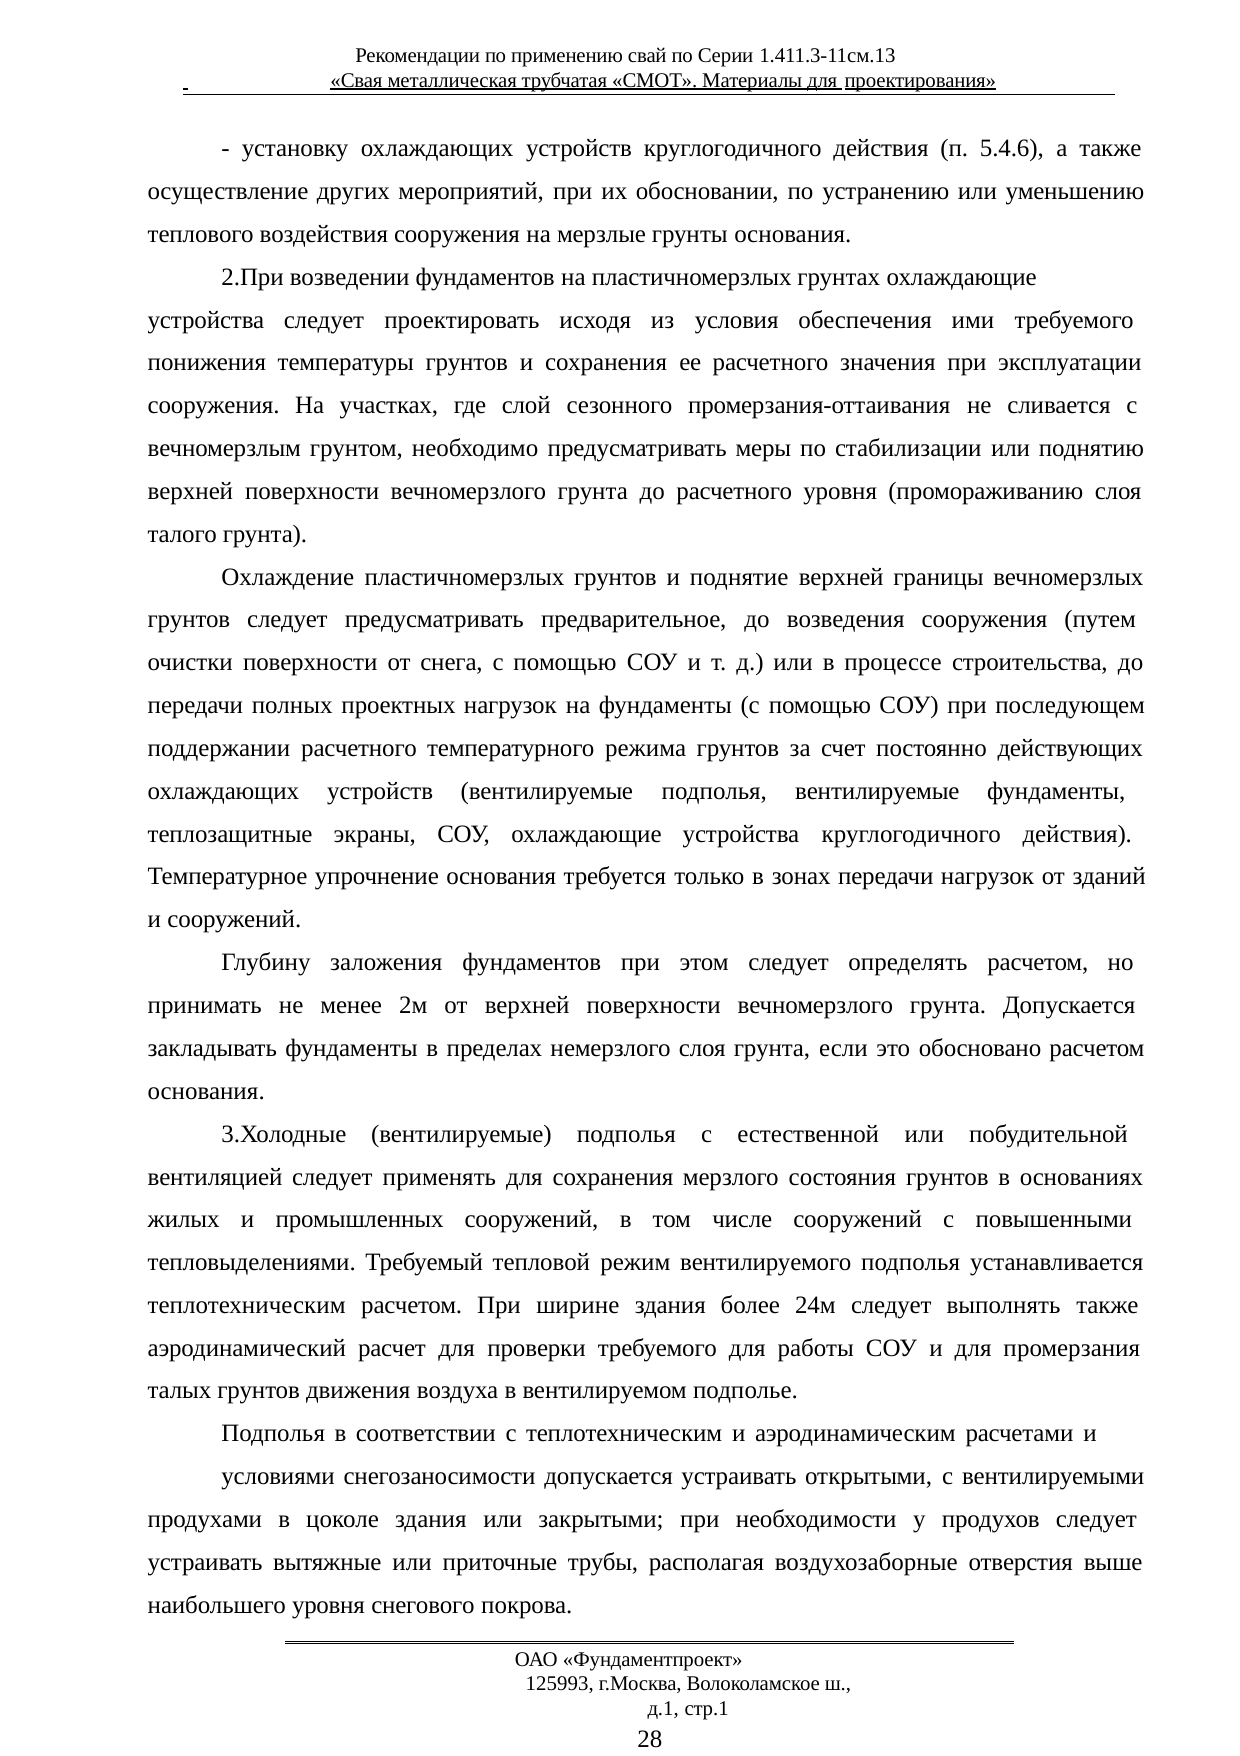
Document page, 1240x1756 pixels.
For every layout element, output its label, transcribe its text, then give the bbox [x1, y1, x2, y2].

text_box Рекомендации по применению свай по Серии 1.411.3-11см.13 «Свая металлическая трубчатая «СМОТ». Материалы для проектирования» - установку охлаждающих устройств круглогодичного действия (п. 5.4.6), а также осуществление других мероприятий, при их обосновании, по устранению или уменьшению теплового воздействия сооружения на мерзлые грунты основания. При возведении фундаментов на пластичномерзлых грунтах охлаждающие устройства следует проектировать исходя из условия обеспечения ими требуемого понижения температуры грунтов и сохранения ее расчетного значения при эксплуатации сооружения. На участках, где слой сезонного промерзания-оттаивания не сливается с вечномерзлым грунтом, необходимо предусматривать меры по стабилизации или поднятию верхней поверхности вечномерзлого грунта до расчетного уровня (промораживанию слоя талого грунта). Охлаждение пластичномерзлых грунтов и поднятие верхней границы вечномерзлых грунтов следует предусматривать предварительное, до возведения сооружения (путем очистки поверхности от снега, с помощью СОУ и т. д.) или в процессе строительства, до передачи полных проектных нагрузок на фундаменты (с помощью СОУ) при последующем поддержании расчетного температурного режима грунтов за счет постоянно действующих охлаждающих устройств (вентилируемые подполья, вентилируемые фундаменты, теплозащитные экраны, СОУ, охлаждающие устройства круглогодичного действия). Температурное упрочнение основания требуется только в зонах передачи нагрузок от зданий и сооружений. Глубину заложения фундаментов при этом следует определять расчетом, но принимать не менее 2м от верхней поверхности вечномерзлого грунта. Допускается закладывать фундаменты в пределах немерзлого слоя грунта, если это обосновано расчетом основания. Холодные (вентилируемые) подполья с естественной или побудительной вентиляцией следует применять для сохранения мерзлого состояния грунтов в основаниях жилых и промышленных сооружений, в том числе сооружений с повышенными тепловыделениями. Требуемый тепловой режим вентилируемого подполья устанавливается теплотехническим расчетом. При ширине здания более 24м следует выполнять также аэродинамический расчет для проверки требуемого для работы СОУ и для промерзания талых грунтов движения воздуха в вентилируемом подполье. Подполья в соответствии с теплотехническим и аэродинамическим расчетами и условиями снегозаносимости допускается устраивать открытыми, с вентилируемыми продухами в цоколе здания или закрытыми; при необходимости у продухов следует устраивать вытяжные или приточные трубы, располагая воздухозаборные отверстия выше наибольшего уровня снегового покрова. [145, 40, 1155, 1619]
slide_number ОАО «Фундаментпроект» 125993, г.Москва, Волоколамское ш., д.1, стр.1 28 [437, 1646, 862, 1756]
